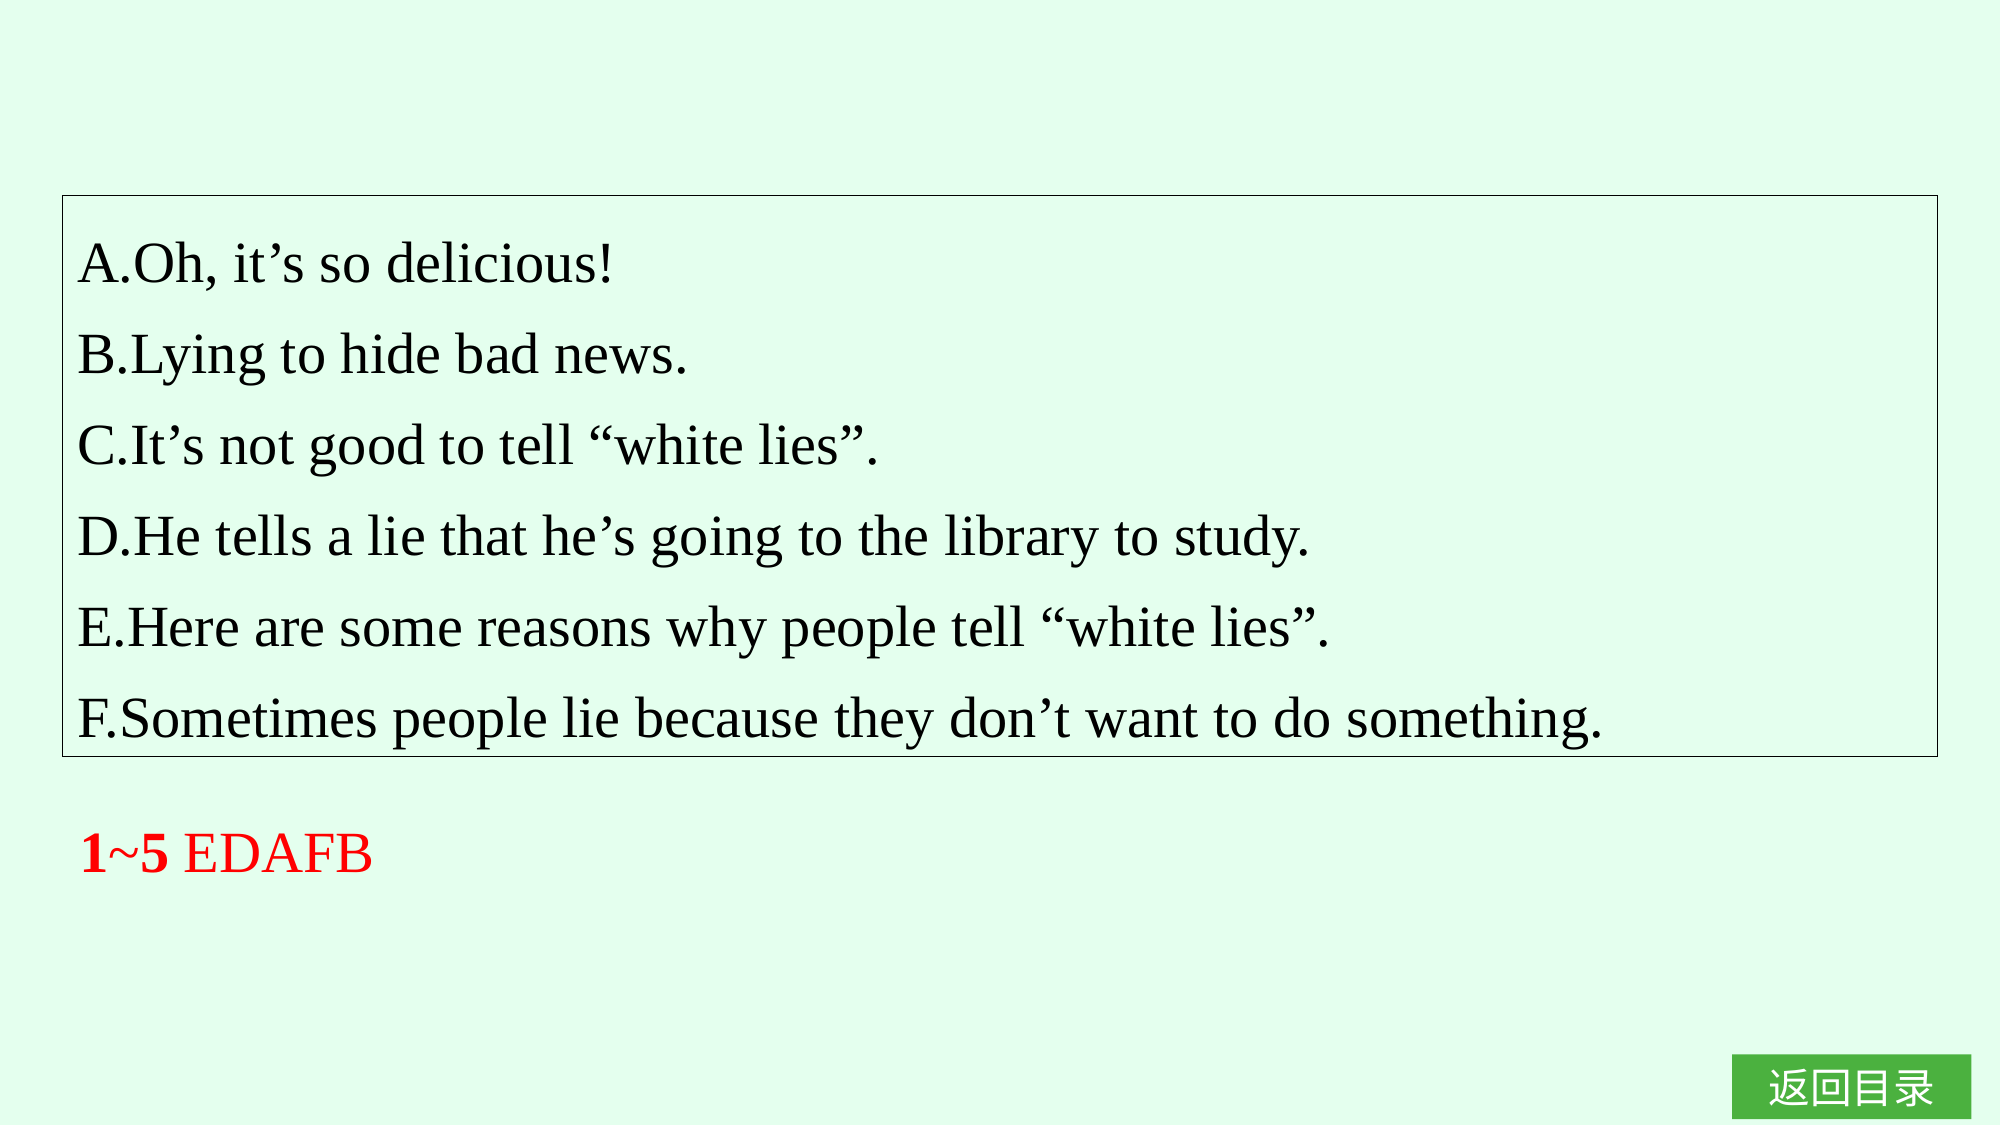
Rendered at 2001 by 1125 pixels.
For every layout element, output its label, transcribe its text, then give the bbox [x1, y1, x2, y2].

text_box A.Oh, it’s so delicious! B.Lying to hide bad news. C.It’s not good to tell “white lies”. D.He tells a lie that he’s going to the library to study. E.Here are some reasons why people tell “white lies”. F.Sometimes people lie because they don’t want to do something. [62, 195, 1938, 757]
text_box 1~5 EDAFB [64, 785, 404, 892]
